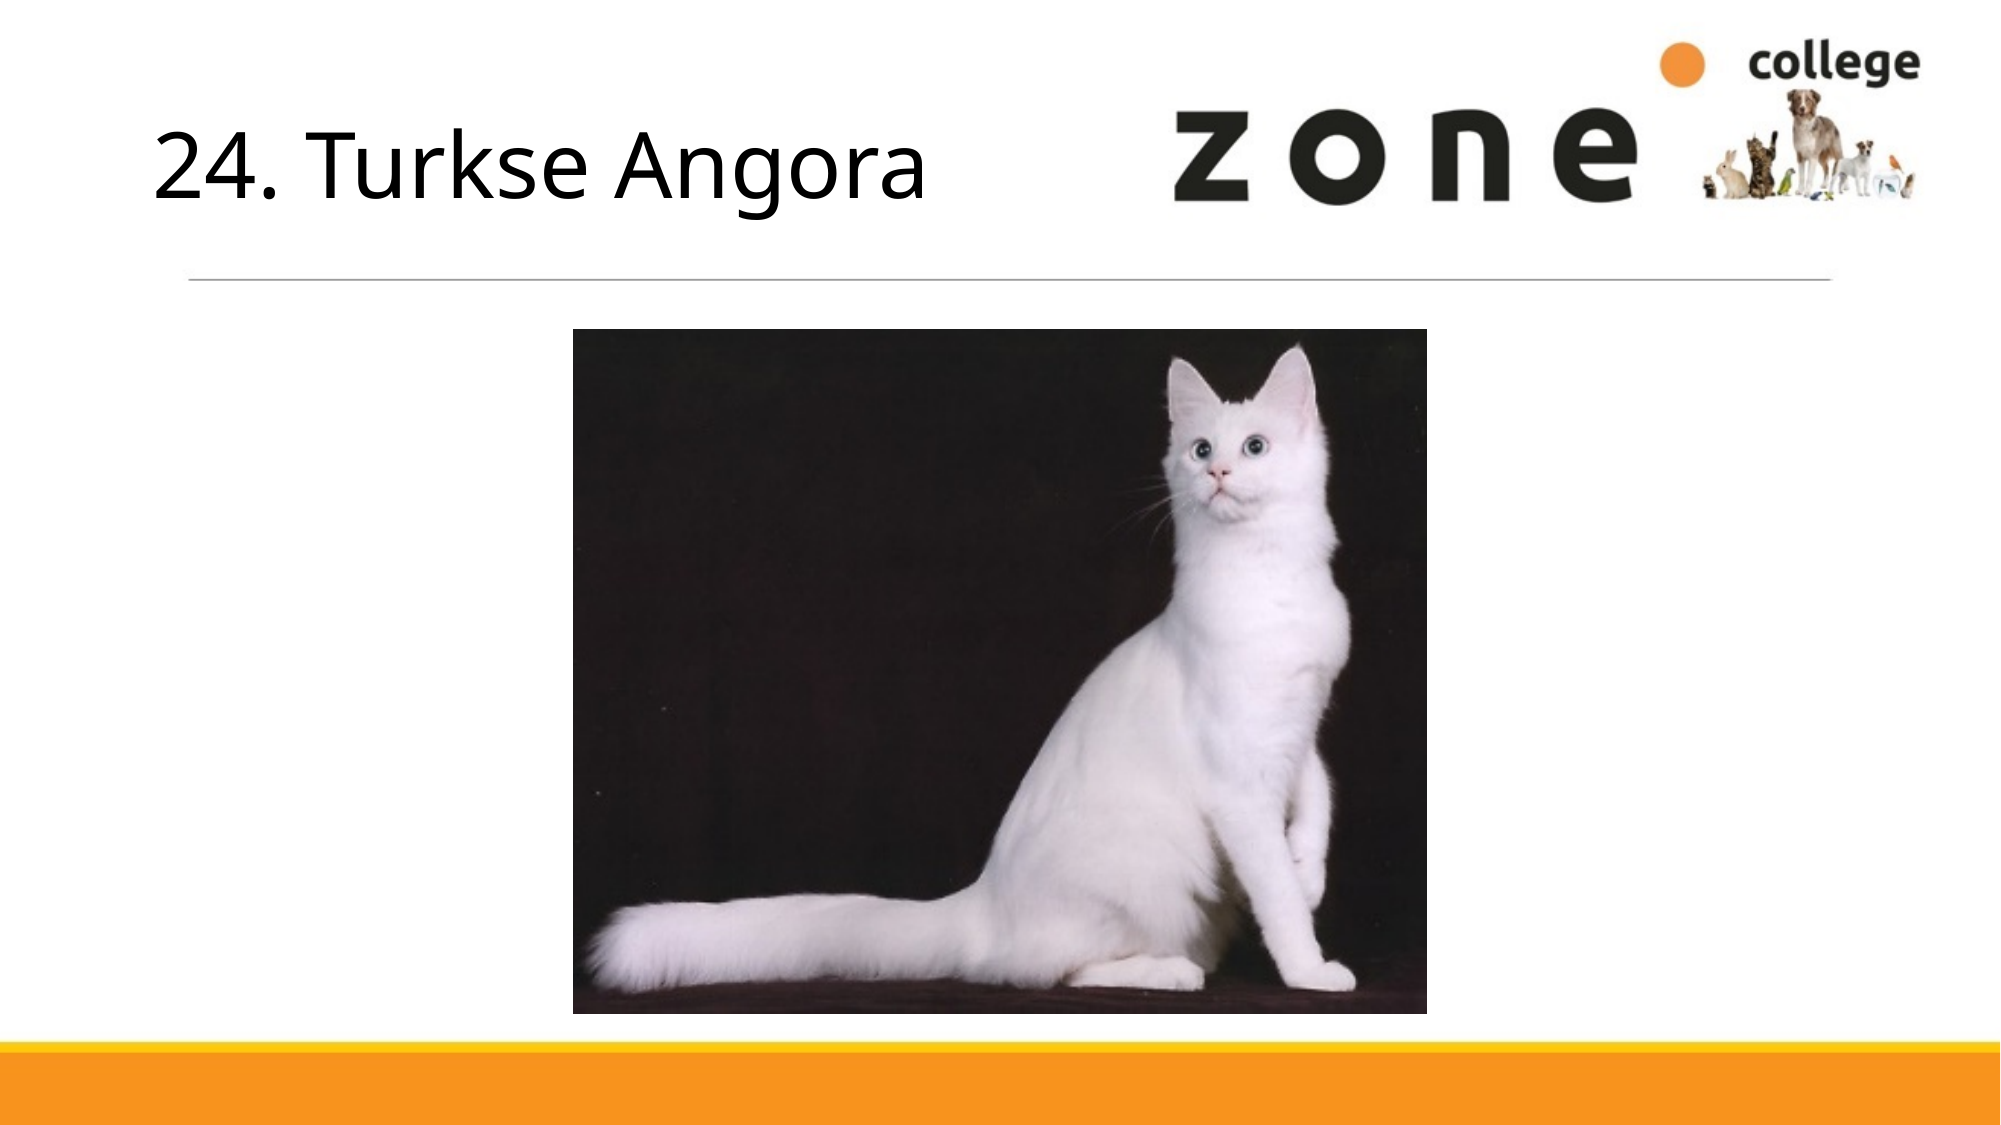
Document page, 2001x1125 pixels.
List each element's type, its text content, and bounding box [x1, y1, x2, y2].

picture [0, 0, 2001, 1125]
title 24. Turkse Angora [137, 59, 1863, 278]
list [573, 329, 1427, 1014]
